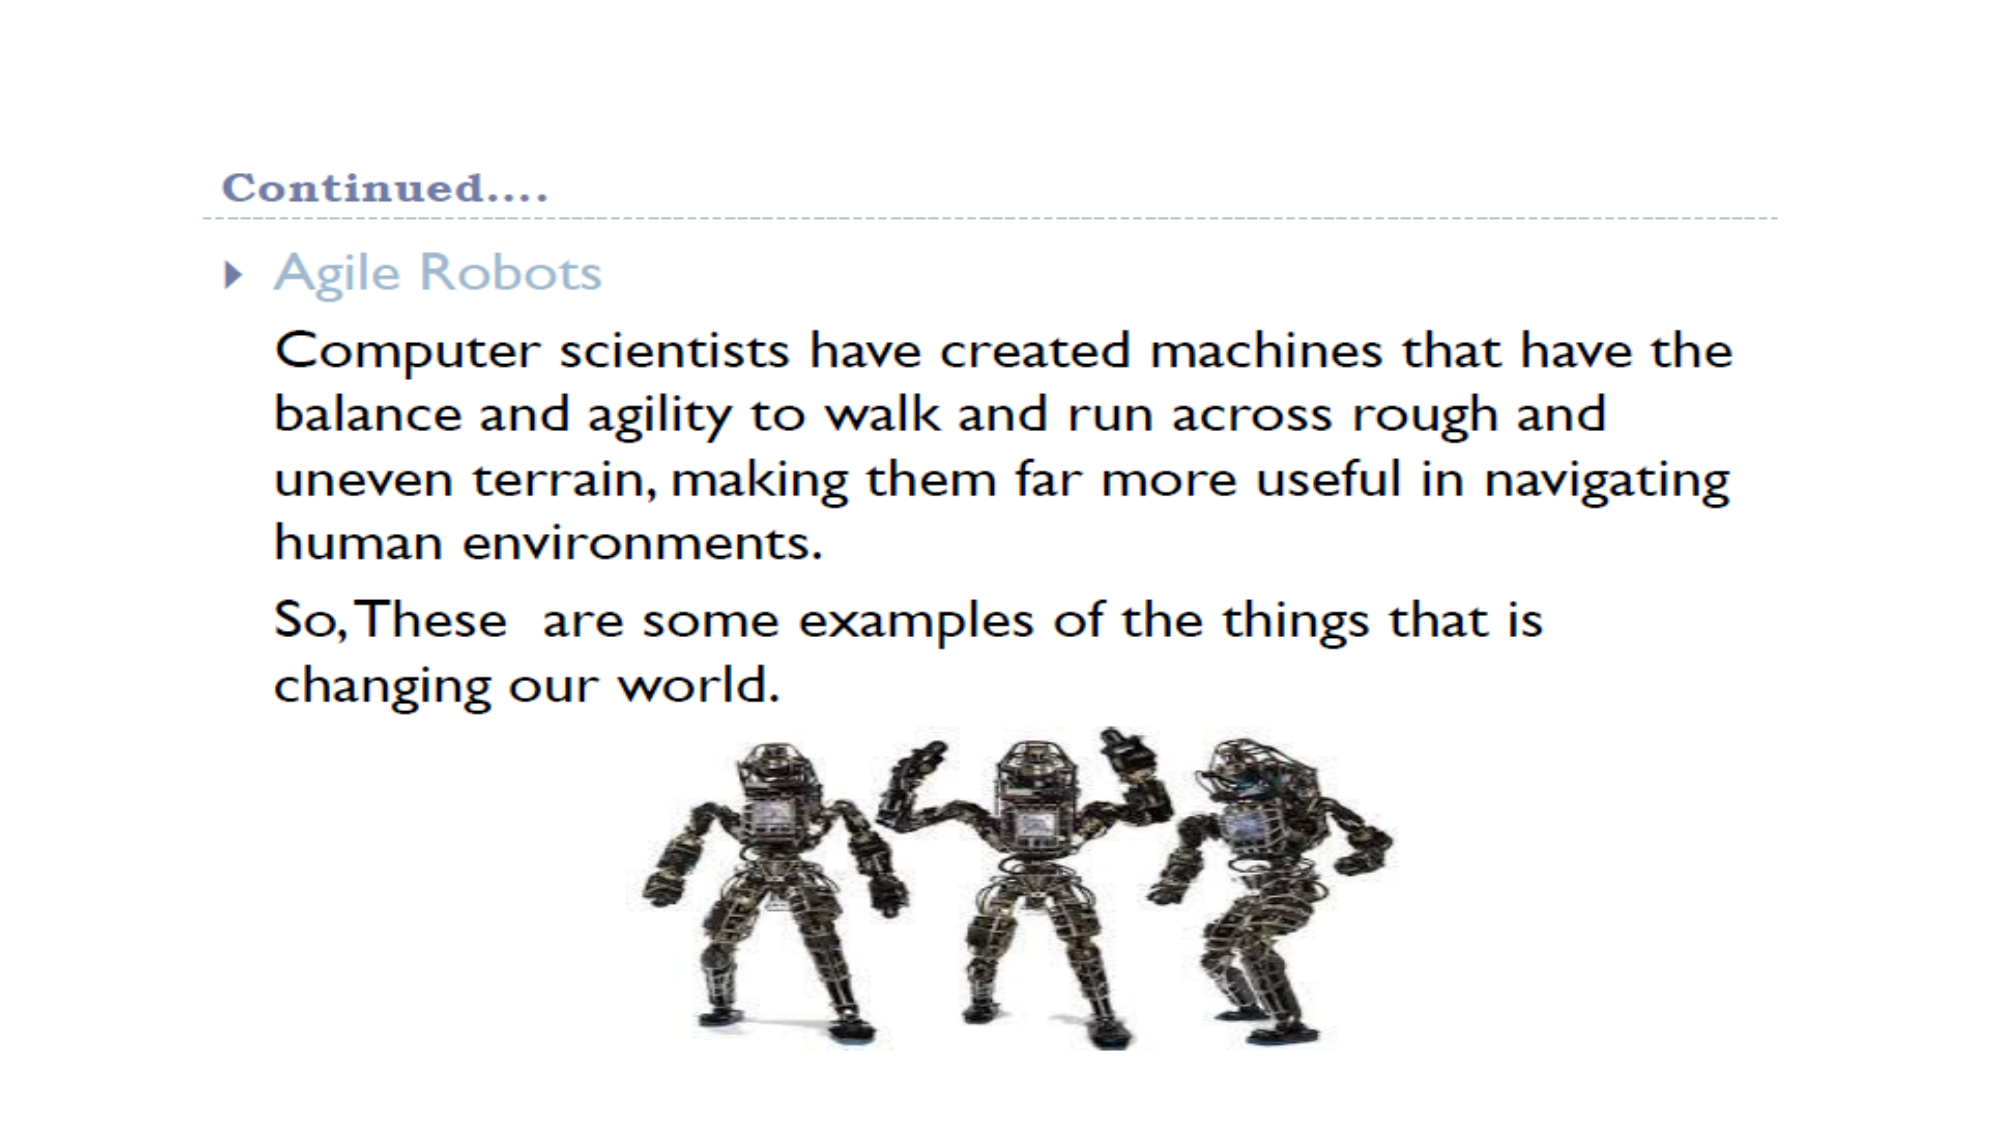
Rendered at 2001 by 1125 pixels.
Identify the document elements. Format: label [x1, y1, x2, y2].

picture [158, 54, 1832, 1063]
